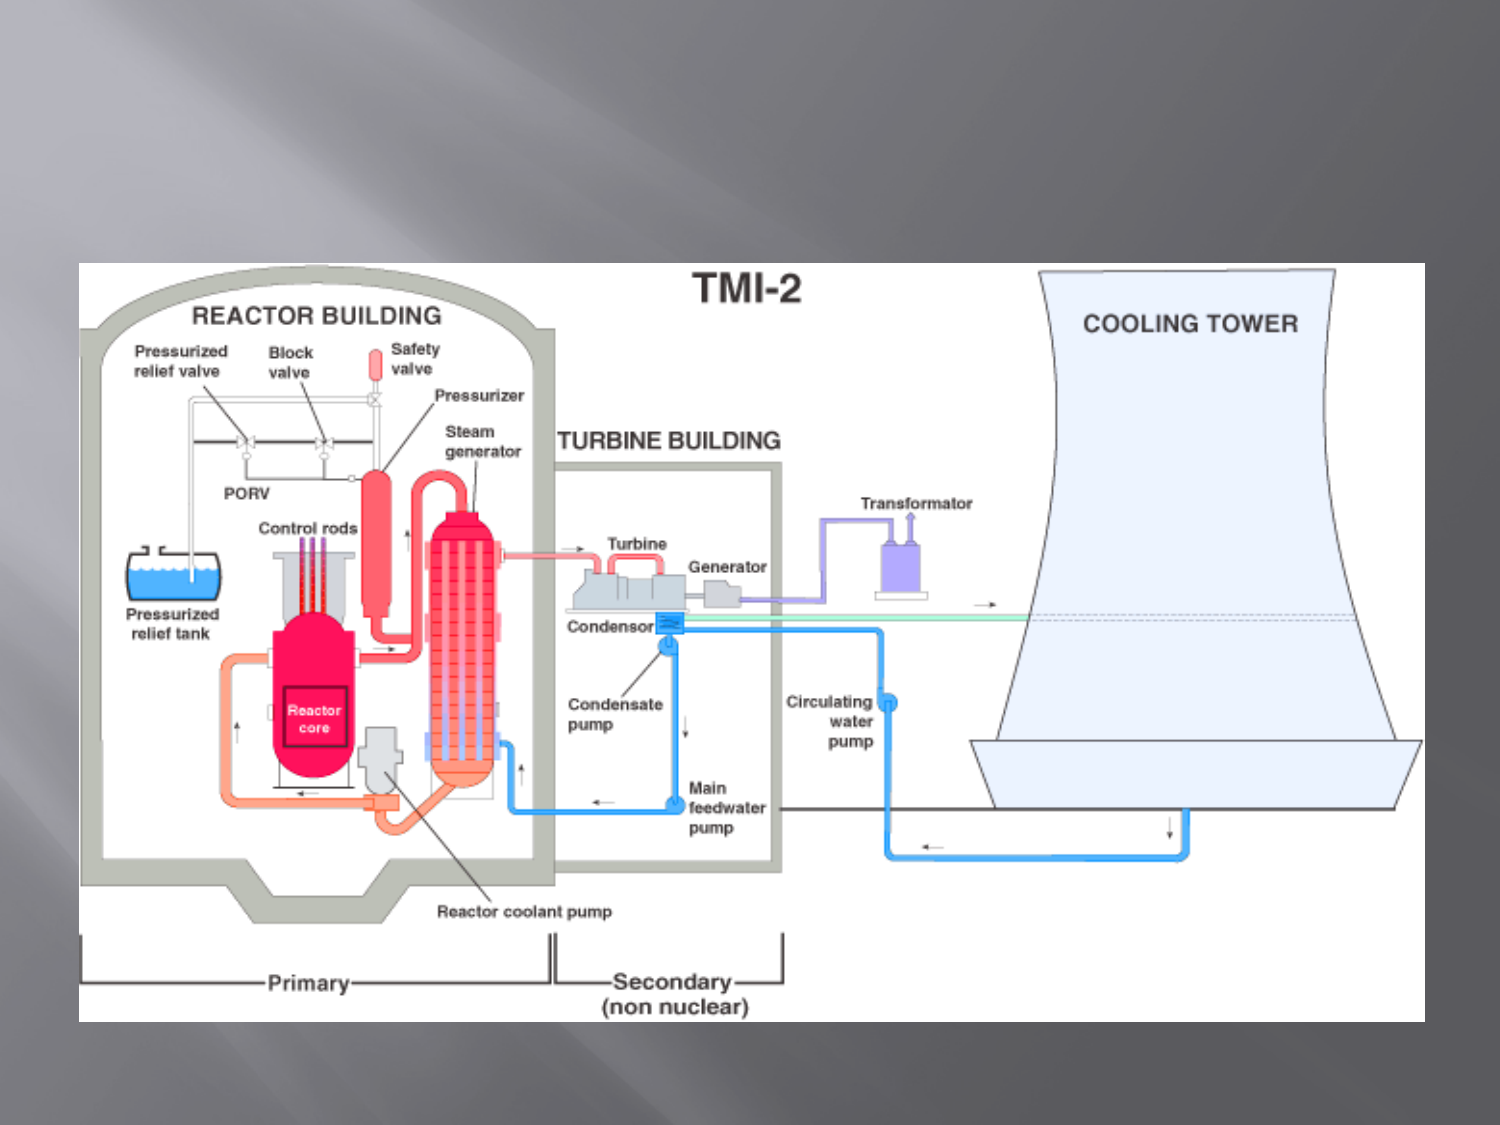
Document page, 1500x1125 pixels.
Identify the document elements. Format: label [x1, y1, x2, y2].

picture [79, 263, 1426, 1022]
